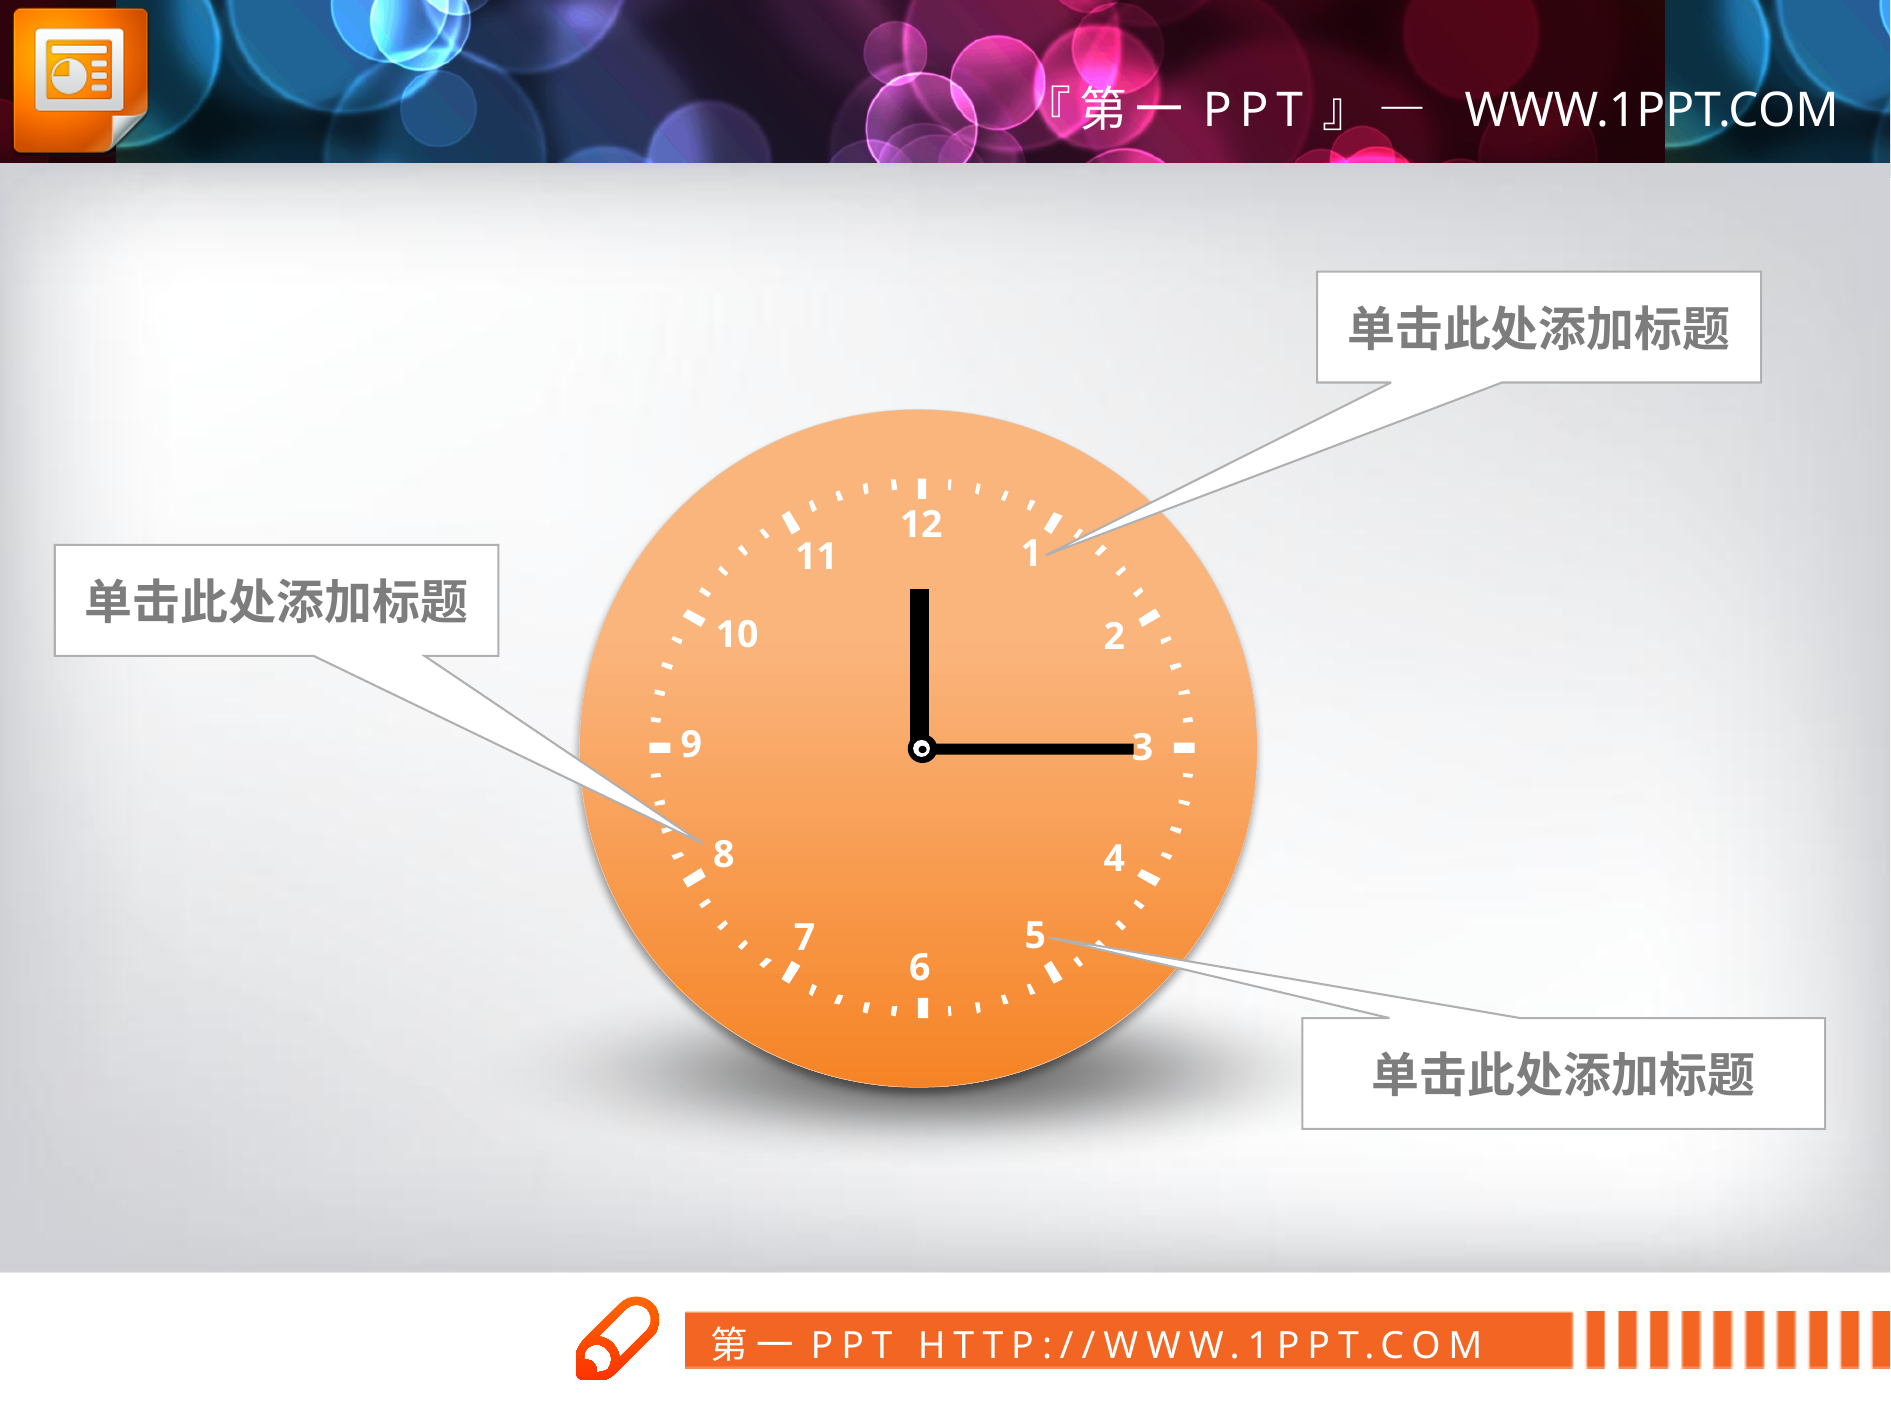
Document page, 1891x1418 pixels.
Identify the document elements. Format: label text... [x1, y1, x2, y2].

text_box 单击此处添加标题 [54, 544, 467, 730]
text_box 单击此处添加标题 [1404, 998, 1826, 1129]
picture [685, 1311, 1891, 1369]
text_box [472, 409, 1401, 1169]
text_box 单击此处添加标题 [1317, 271, 1762, 420]
picture [0, 0, 1891, 1275]
